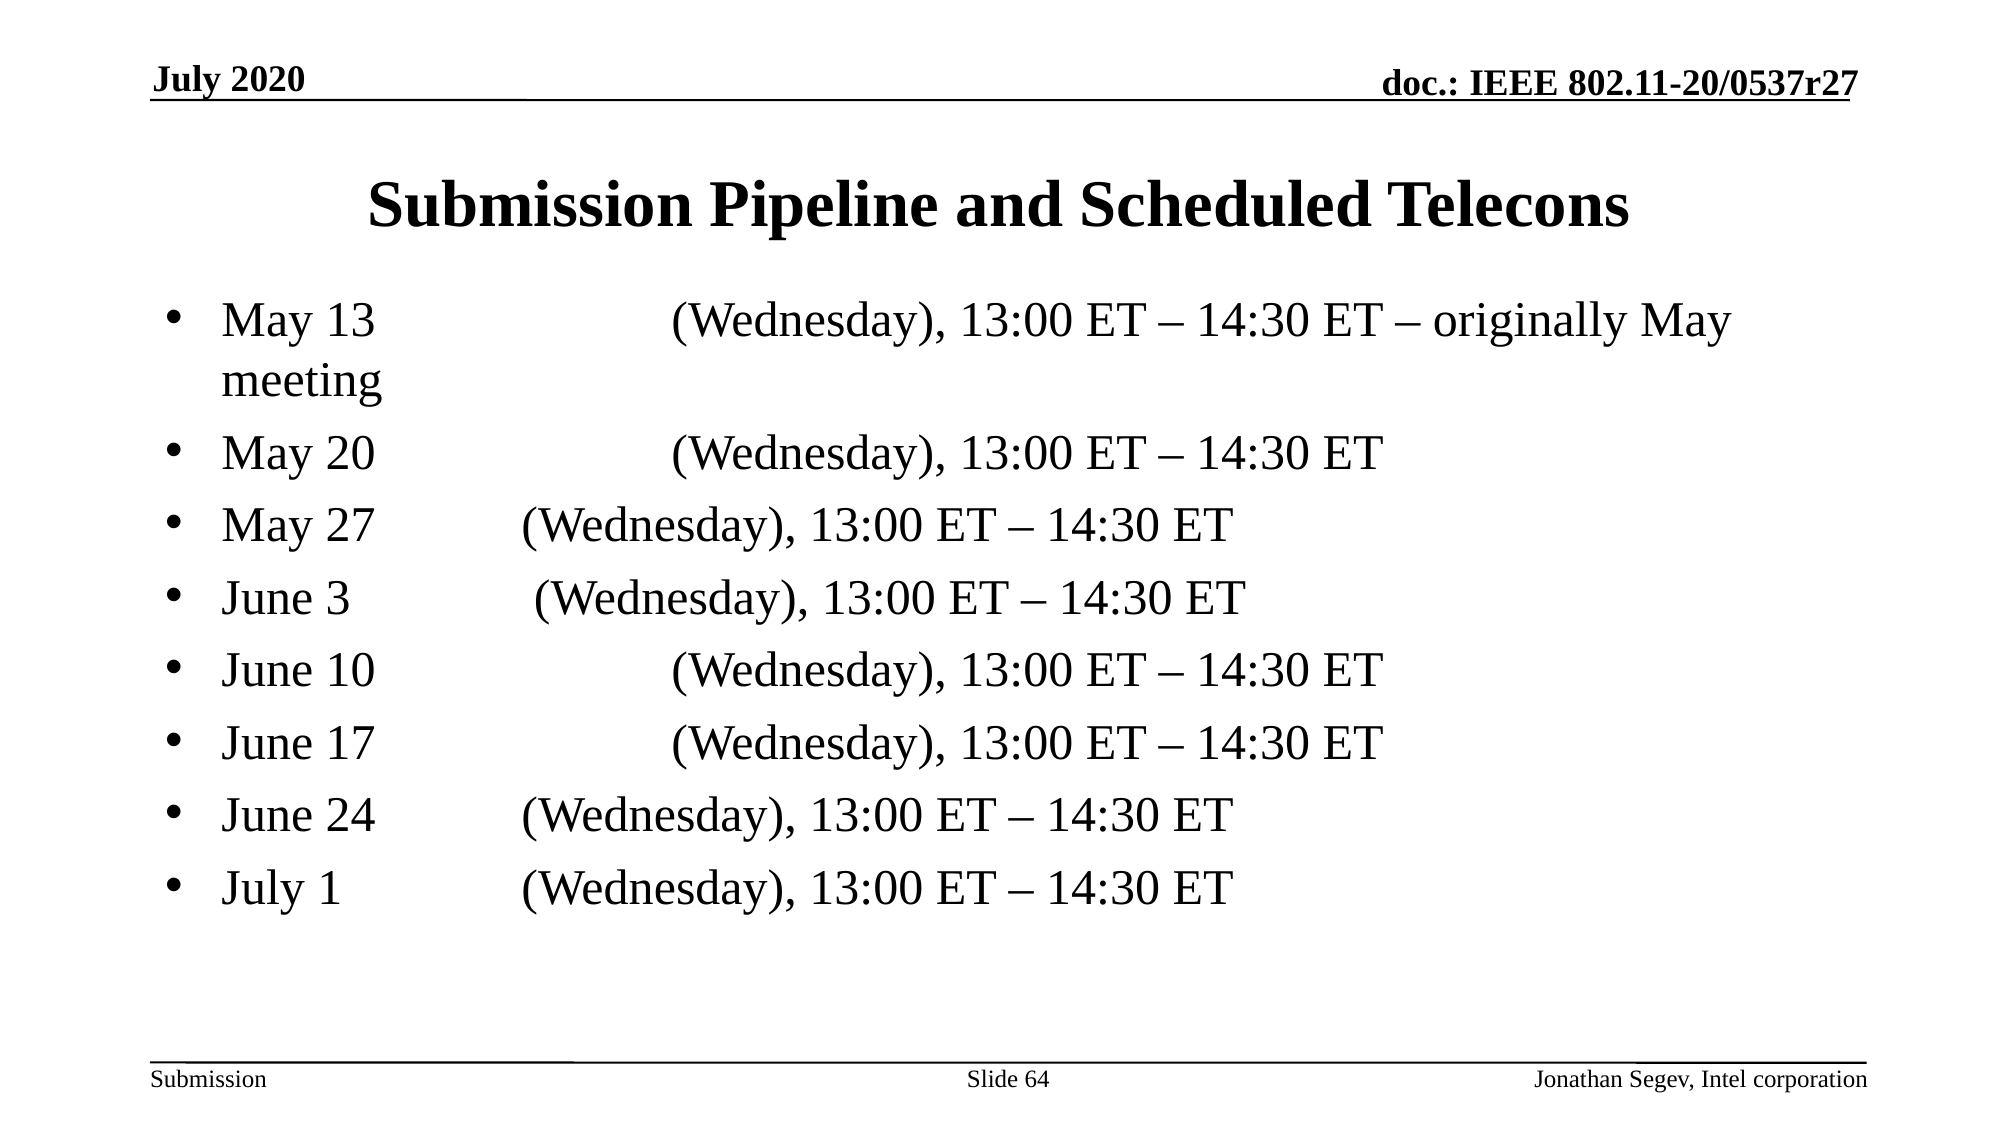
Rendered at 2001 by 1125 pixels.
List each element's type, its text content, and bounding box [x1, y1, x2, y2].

list May 13 (Wednesday), 13:00 ET – 14:30 ET – originally May meeting May 20 (Wednesday), 13:00 ET – 14:30 ET May 27 (Wednesday), 13:00 ET – 14:30 ET June 3 (Wednesday), 13:00 ET – 14:30 ET June 10 (Wednesday), 13:00 ET – 14:30 ET June 17 (Wednesday), 13:00 ET – 14:30 ET June 24 (Wednesday), 13:00 ET – 14:30 ET July 1 (Wednesday), 13:00 ET – 14:30 ET [149, 278, 1850, 670]
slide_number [152, 54, 563, 100]
title Submission Pipeline and Scheduled Telecons [149, 112, 1850, 278]
footer Jonathan Segev, Intel corporation [1171, 1061, 1869, 1093]
slide_number Slide 64 [950, 1061, 1067, 1123]
